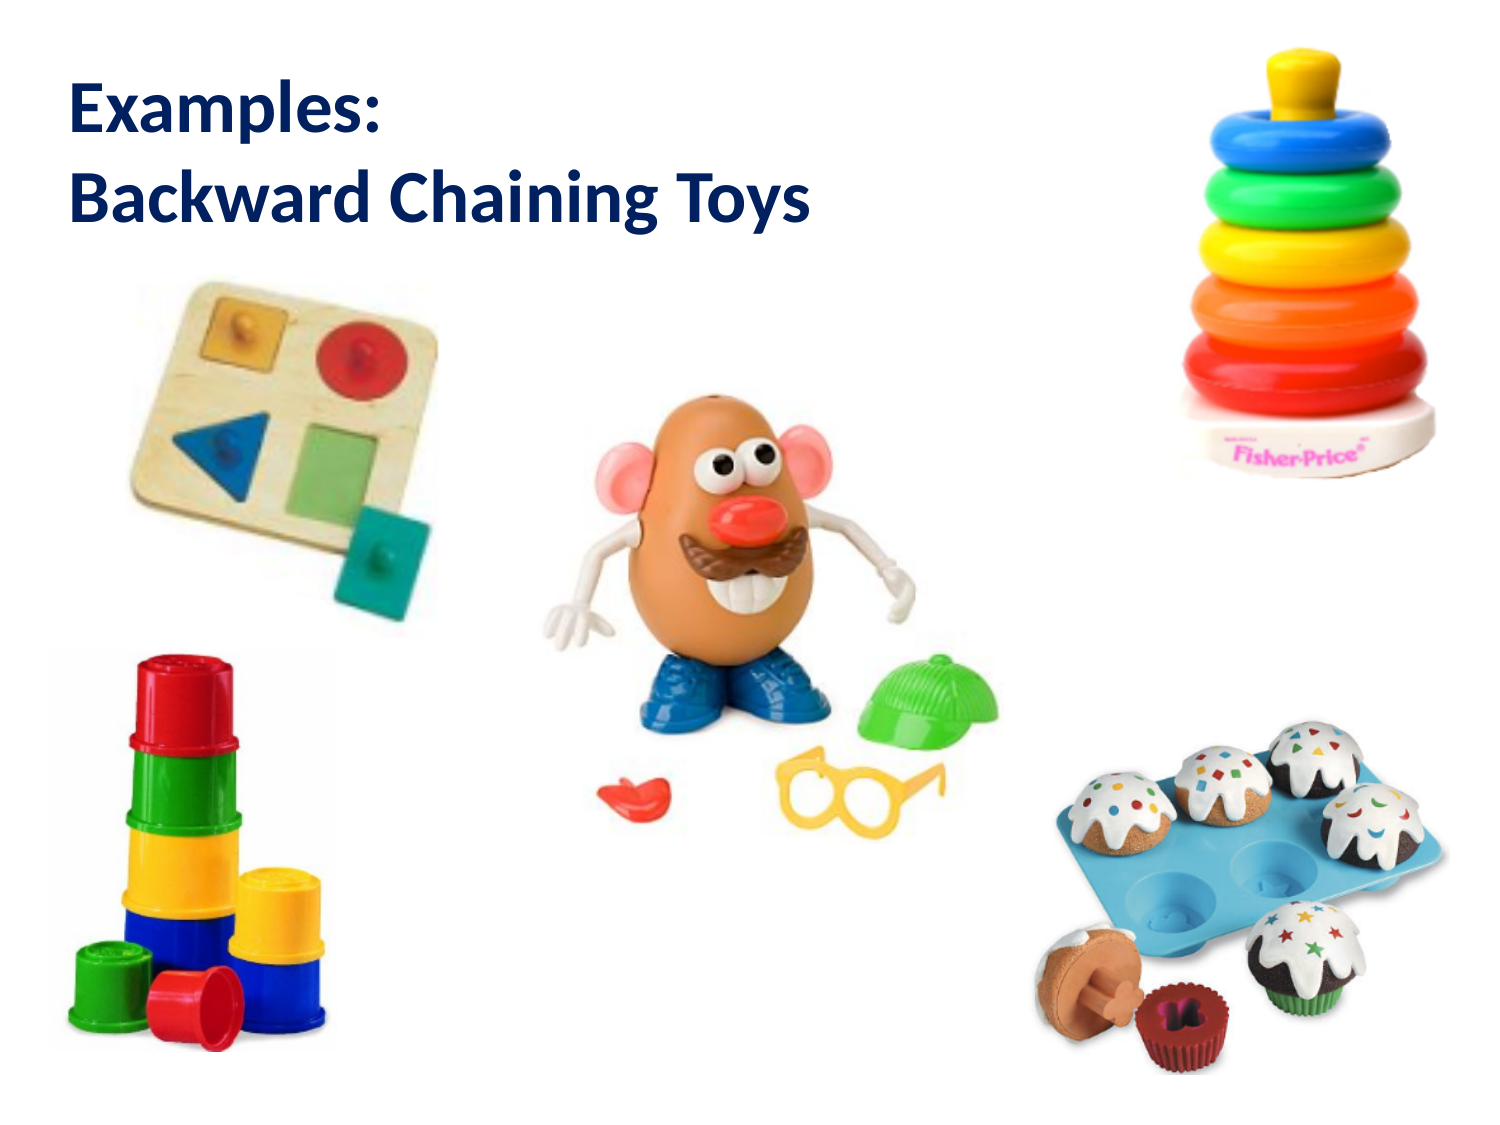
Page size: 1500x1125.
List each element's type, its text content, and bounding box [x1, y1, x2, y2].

picture [537, 387, 1004, 844]
text_box Examples: Backward Chaining Toys [53, 49, 828, 245]
picture [1162, 37, 1451, 482]
picture [124, 274, 452, 638]
picture [49, 649, 338, 1053]
picture [1024, 712, 1450, 1075]
